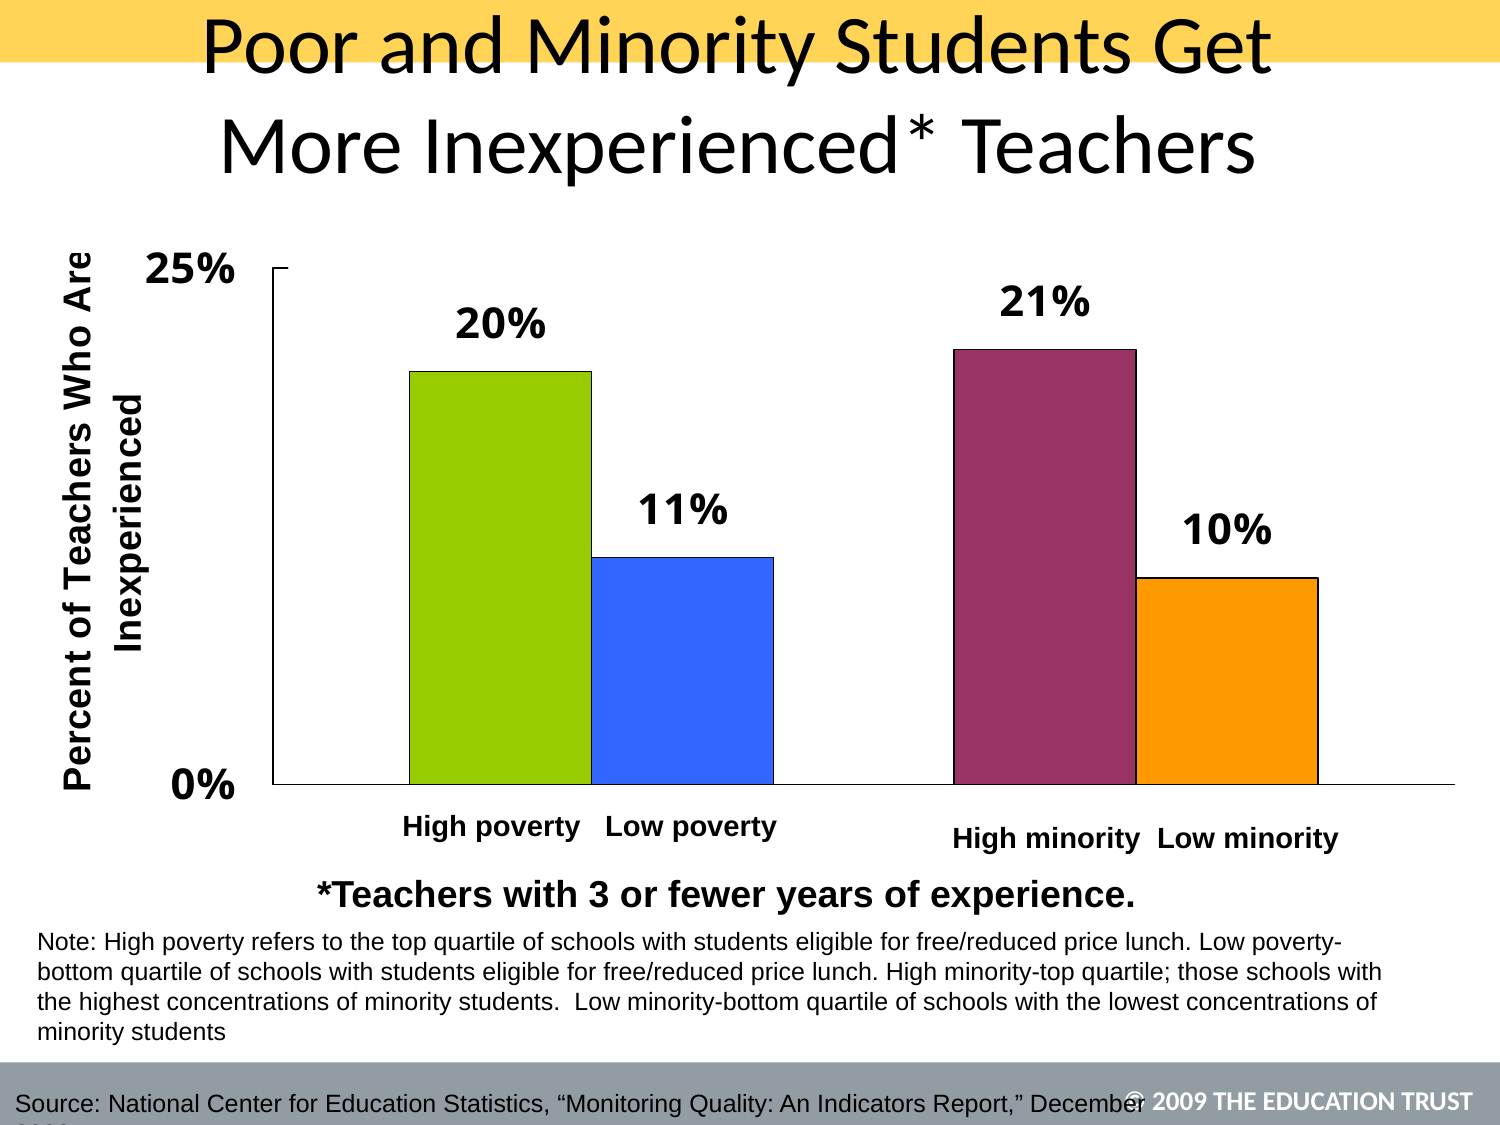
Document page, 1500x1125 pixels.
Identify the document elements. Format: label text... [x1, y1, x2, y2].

title Poor and Minority Students Get More Inexperienced* Teachers [112, 0, 1365, 180]
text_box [37, 199, 1463, 946]
text_box Note: High poverty refers to the top quartile of schools with students eligible for free/reduced price lunch. Low poverty-bottom quartile of schools with students eligible for free/reduced price lunch. High minority-top quartile; those schools with the highest concentrations of minority students. Low minority-bottom quartile of schools with the lowest concentrations of minority students [22, 917, 1425, 1053]
text_box Source: National Center for Education Statistics, “Monitoring Quality: An Indicators Report,” December 2000. [0, 1079, 1228, 1125]
